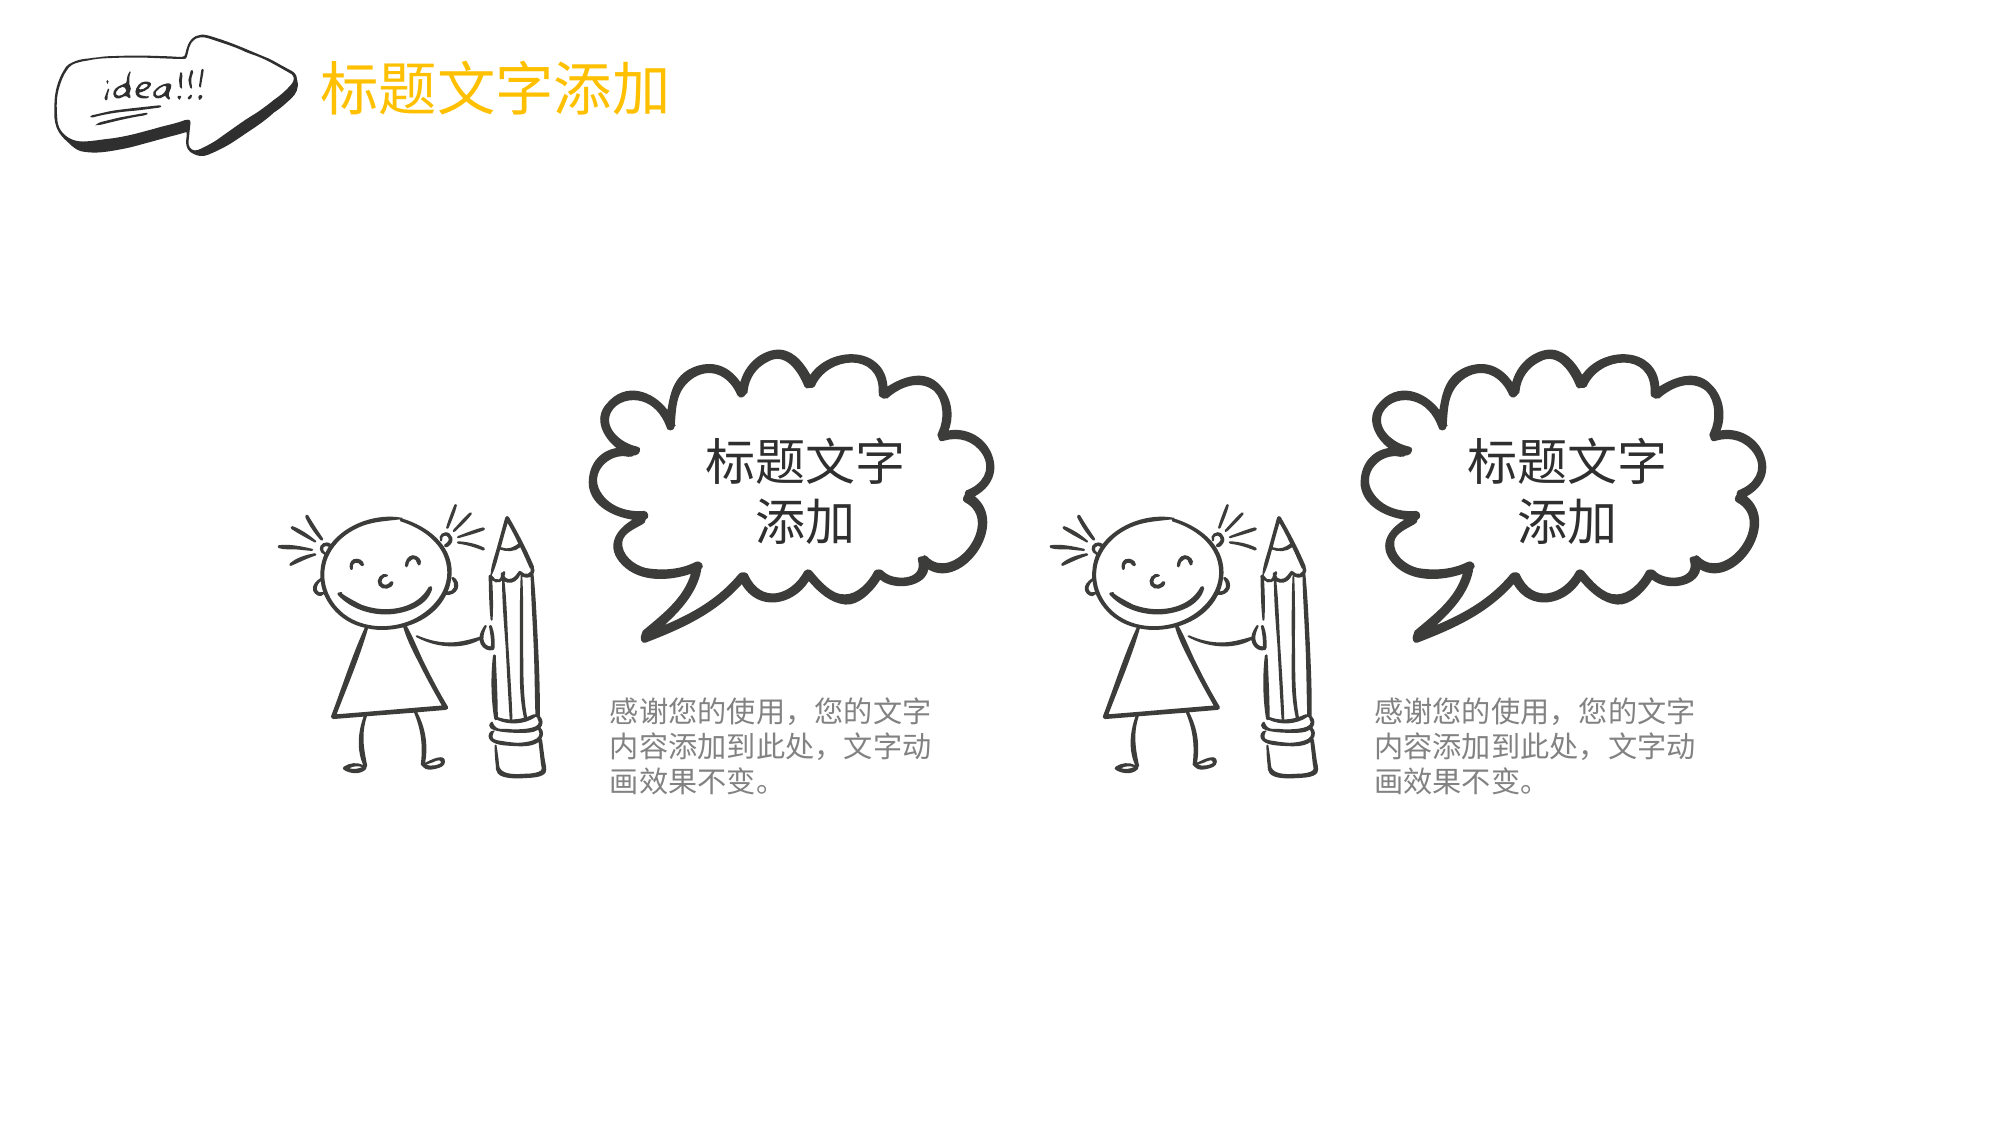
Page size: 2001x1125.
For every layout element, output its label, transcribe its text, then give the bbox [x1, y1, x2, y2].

text_box 标题文字添加 [306, 44, 749, 130]
text_box [1360, 349, 1767, 643]
text_box 标题文字 添加 [1432, 423, 1703, 558]
text_box [588, 349, 995, 643]
text_box 感谢您的使用，您的文字内容添加到此处，文字动画效果不变。 [595, 686, 963, 806]
text_box 标题文字 添加 [670, 423, 941, 558]
text_box 感谢您的使用，您的文字内容添加到此处，文字动画效果不变。 [1359, 686, 1727, 806]
text_box [54, 34, 298, 157]
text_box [277, 503, 548, 780]
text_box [1049, 503, 1320, 780]
